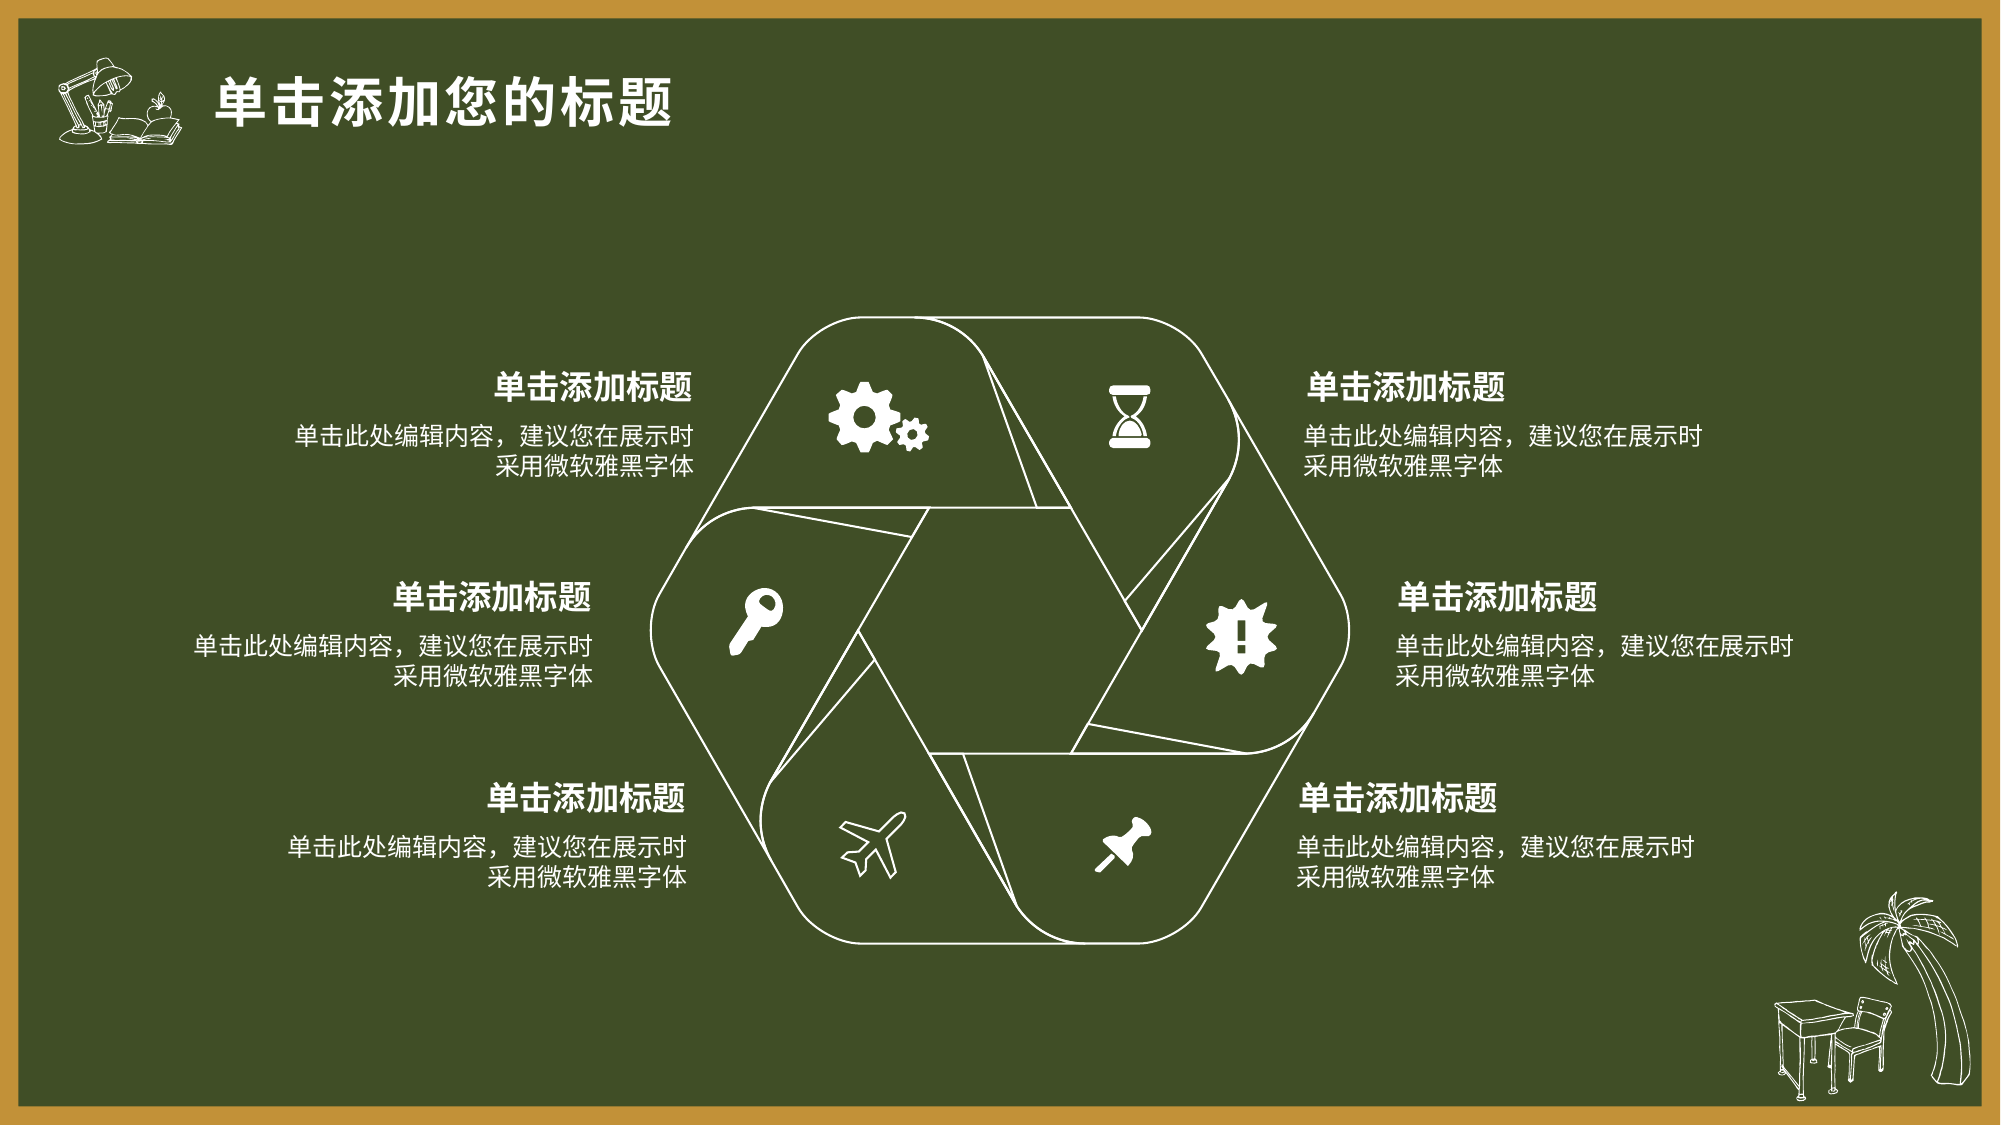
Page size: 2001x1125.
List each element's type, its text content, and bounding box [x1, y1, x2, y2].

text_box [1070, 399, 1352, 754]
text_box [647, 507, 914, 861]
text_box 单击添加标题 [1291, 365, 1622, 408]
text_box 单击此处编辑内容，建议您在展示时采用微软雅黑字体 [1314, 831, 1706, 892]
text_box 单击此处编辑内容，建议您在展示时采用微软雅黑字体 [283, 420, 686, 481]
text_box 单击添加标题 [370, 775, 647, 819]
text_box 单击此处编辑内容，建议您在展示时采用微软雅黑字体 [1352, 420, 1714, 481]
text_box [1086, 754, 1314, 944]
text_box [686, 317, 914, 548]
text_box 单击添加标题 [377, 365, 686, 408]
text_box 单击添加您的标题 [198, 60, 772, 141]
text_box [828, 381, 929, 453]
text_box 单击此处编辑内容，建议您在展示时采用微软雅黑字体 [276, 831, 688, 892]
text_box 单击此处编辑内容，建议您在展示时采用微软雅黑字体 [181, 630, 594, 691]
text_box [1094, 816, 1155, 873]
text_box 单击添加标题 [1314, 775, 1615, 819]
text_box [756, 630, 1086, 944]
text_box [914, 317, 1243, 631]
text_box 单击添加标题 [276, 575, 607, 619]
text_box 单击此处编辑内容，建议您在展示时采用微软雅黑字体 [1395, 630, 1805, 691]
text_box 单击添加标题 [1382, 575, 1714, 619]
